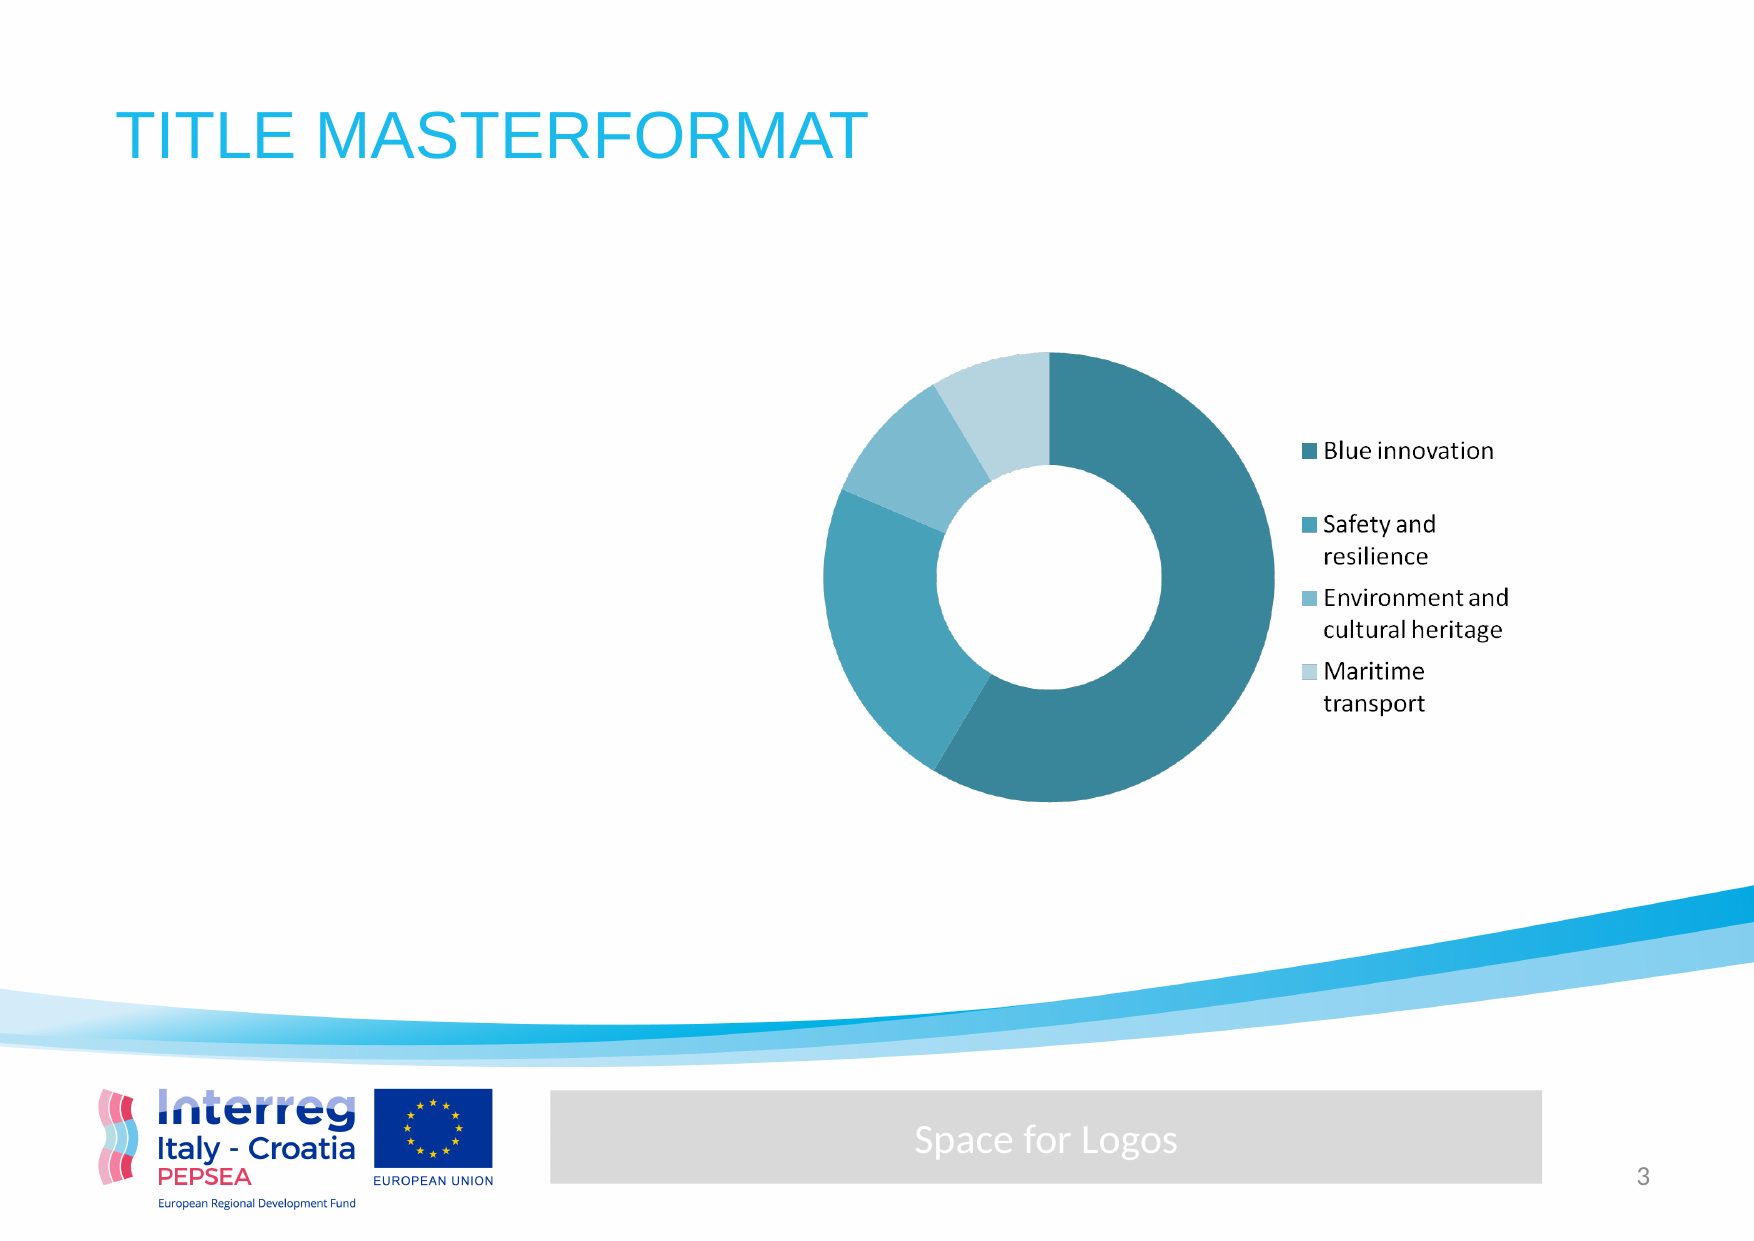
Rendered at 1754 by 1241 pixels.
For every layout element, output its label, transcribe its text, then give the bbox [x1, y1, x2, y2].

slide_number 3 [1607, 1141, 1666, 1208]
text_box TITLE MASTERFORMAT [97, 83, 1656, 181]
text_box Space for Logos [549, 1089, 1543, 1185]
picture [0, 0, 1754, 1241]
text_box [801, 315, 1530, 839]
